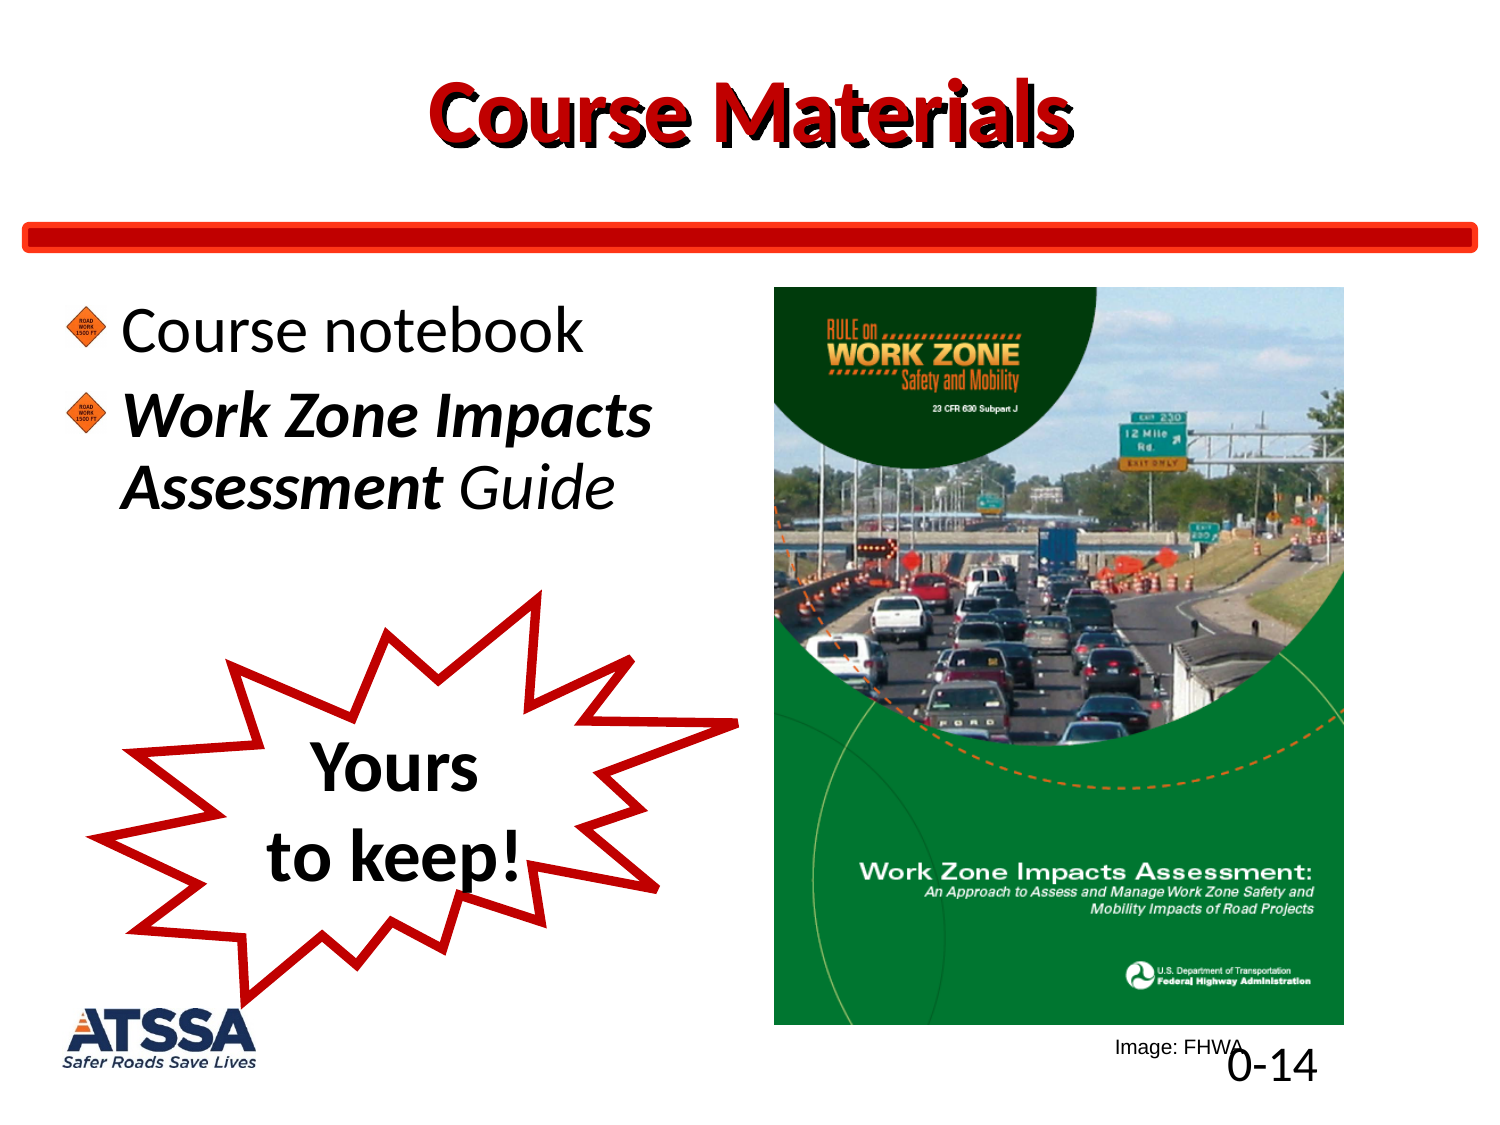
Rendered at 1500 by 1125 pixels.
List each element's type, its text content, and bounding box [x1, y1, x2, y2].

picture [65, 391, 107, 434]
picture [774, 287, 1344, 1026]
list Course notebook Work Zone Impacts Assessment Guide [49, 287, 788, 1063]
text_box Image: FHWA [1100, 1033, 1330, 1066]
picture [62, 1063, 256, 1068]
text_box Yours to keep! [99, 600, 738, 1000]
title Course Materials [14, 0, 1486, 213]
picture [65, 305, 107, 348]
